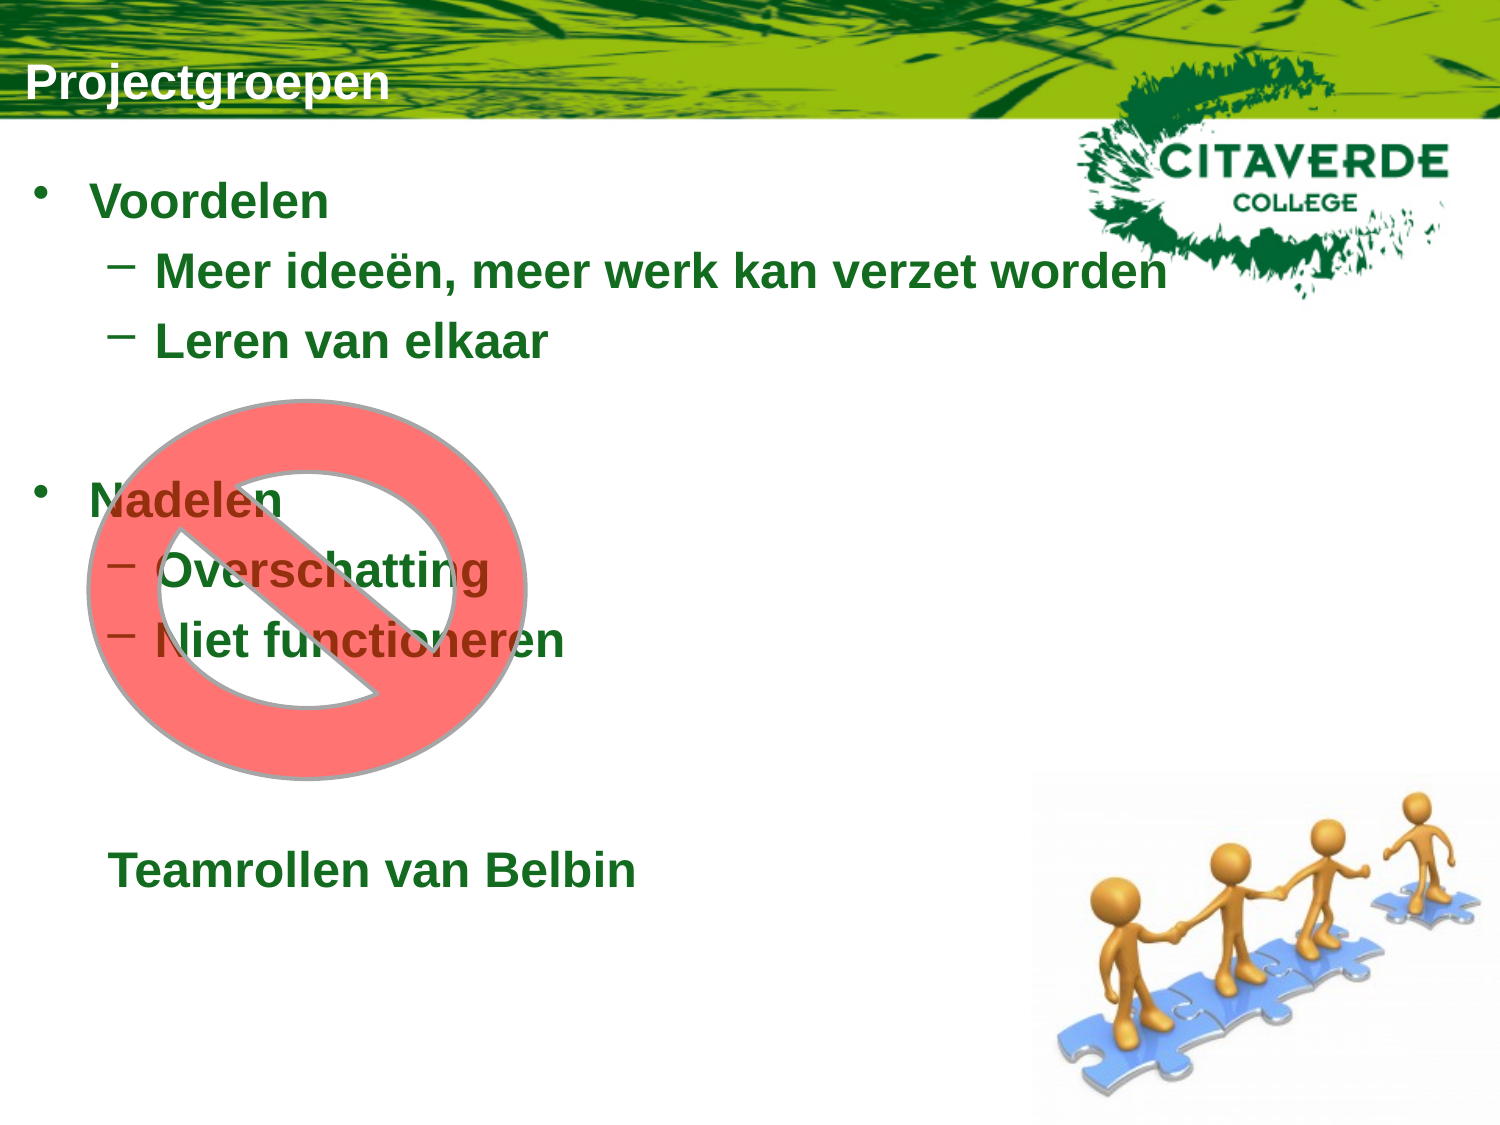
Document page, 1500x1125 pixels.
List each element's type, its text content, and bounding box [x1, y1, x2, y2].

list Voordelen Meer ideeën, meer werk kan verzet worden Leren van elkaar Nadelen Overschatting Niet functioneren Teamrollen van Belbin [17, 160, 1447, 1094]
picture [0, 0, 1500, 1125]
text_box [86, 398, 528, 782]
title Projectgroepen [9, 45, 1285, 114]
